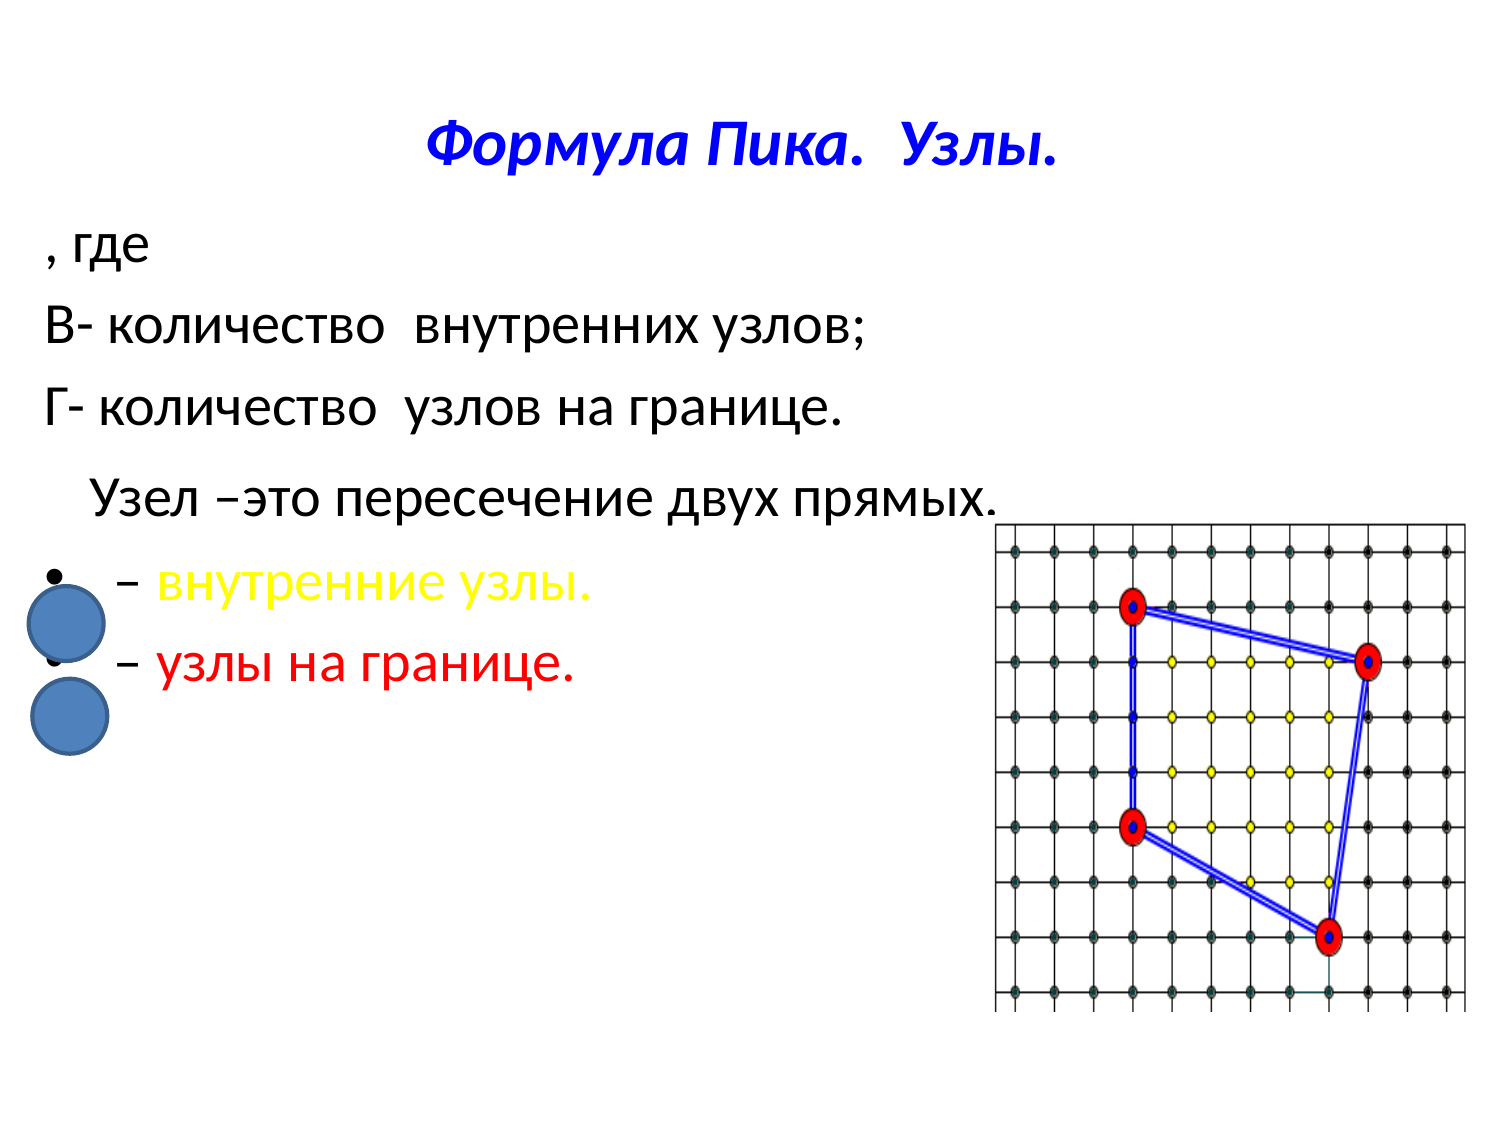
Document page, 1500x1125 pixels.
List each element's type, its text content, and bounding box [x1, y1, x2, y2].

title Формула Пика. Узлы. [75, 45, 1425, 233]
text_box [30, 676, 110, 756]
text_box [26, 583, 106, 664]
picture [985, 514, 1471, 1012]
